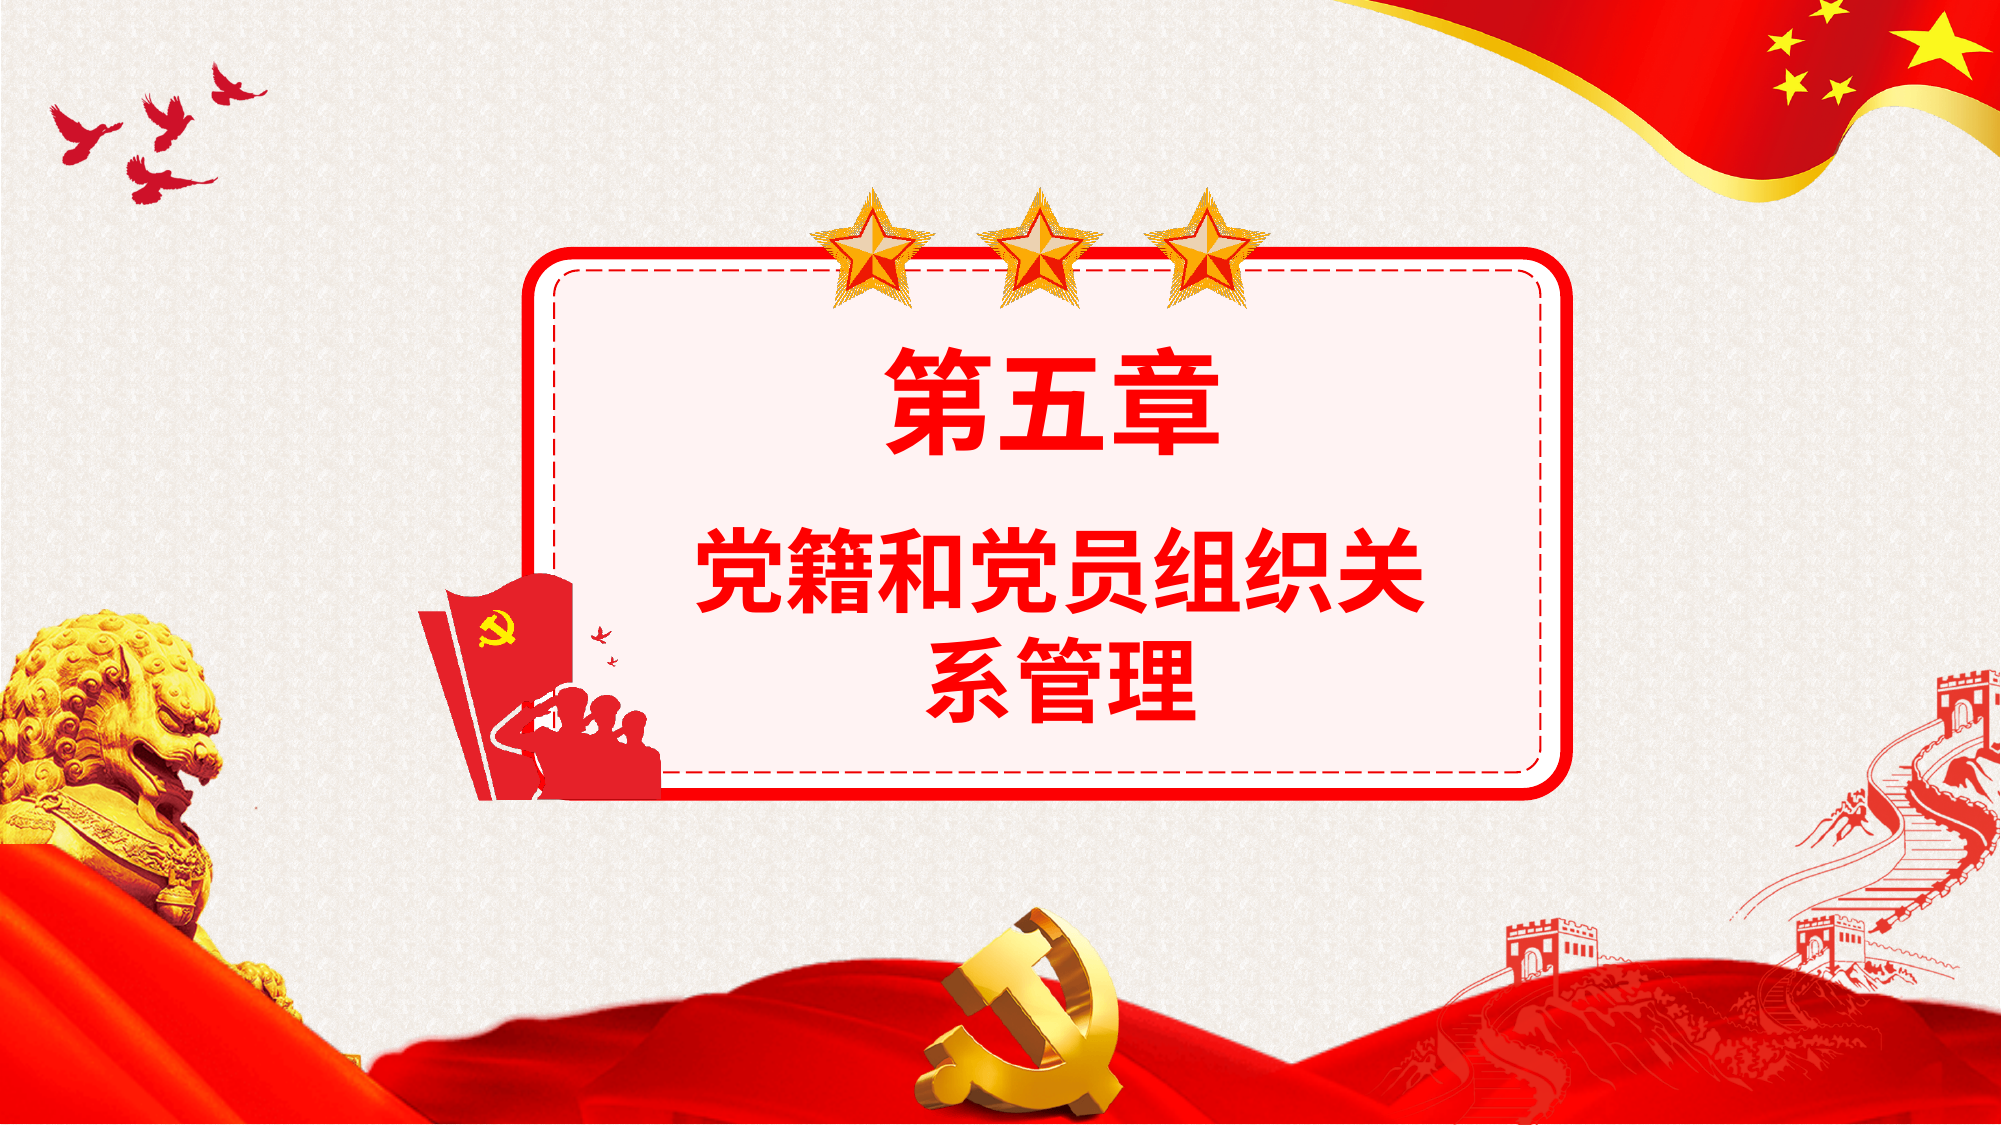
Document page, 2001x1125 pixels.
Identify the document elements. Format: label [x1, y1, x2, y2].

picture [0, 0, 2001, 1125]
text_box [378, 178, 1567, 847]
